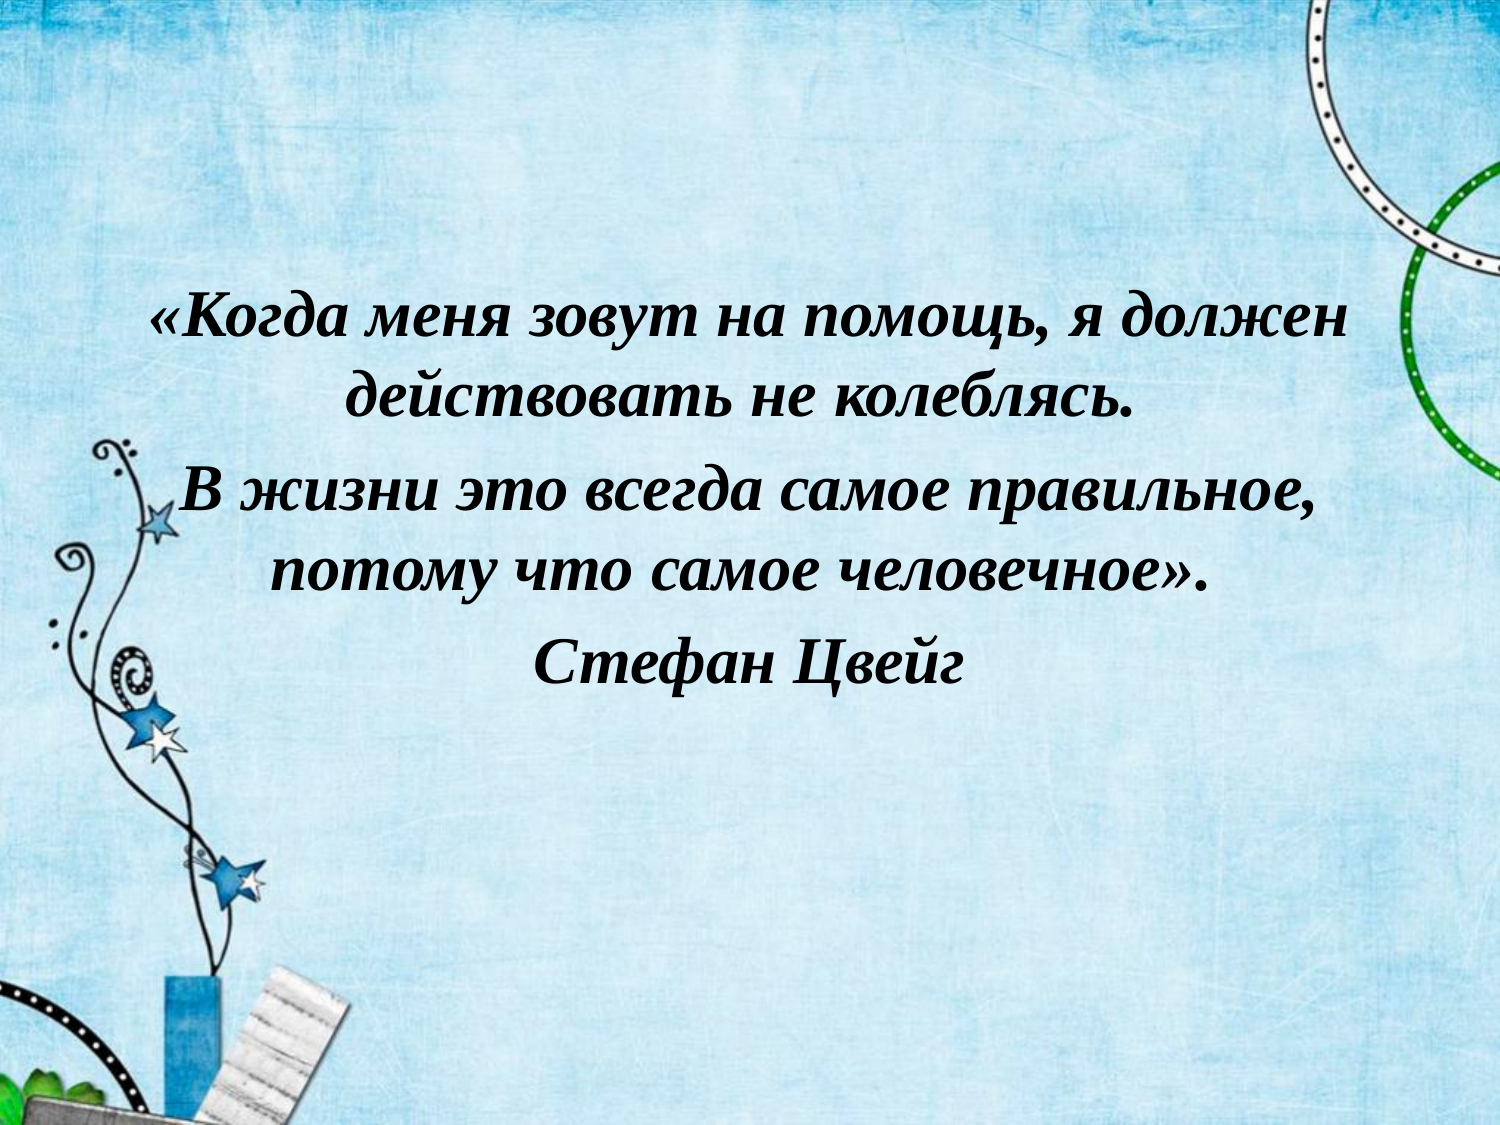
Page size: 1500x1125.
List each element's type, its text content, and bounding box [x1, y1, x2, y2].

picture [0, 0, 1500, 1125]
list «Когда меня зовут на помощь, я должен действовать не колеблясь. В жизни это всегда самое правильное, потому что самое человечное». Стефан Цвейг [75, 262, 1425, 1005]
